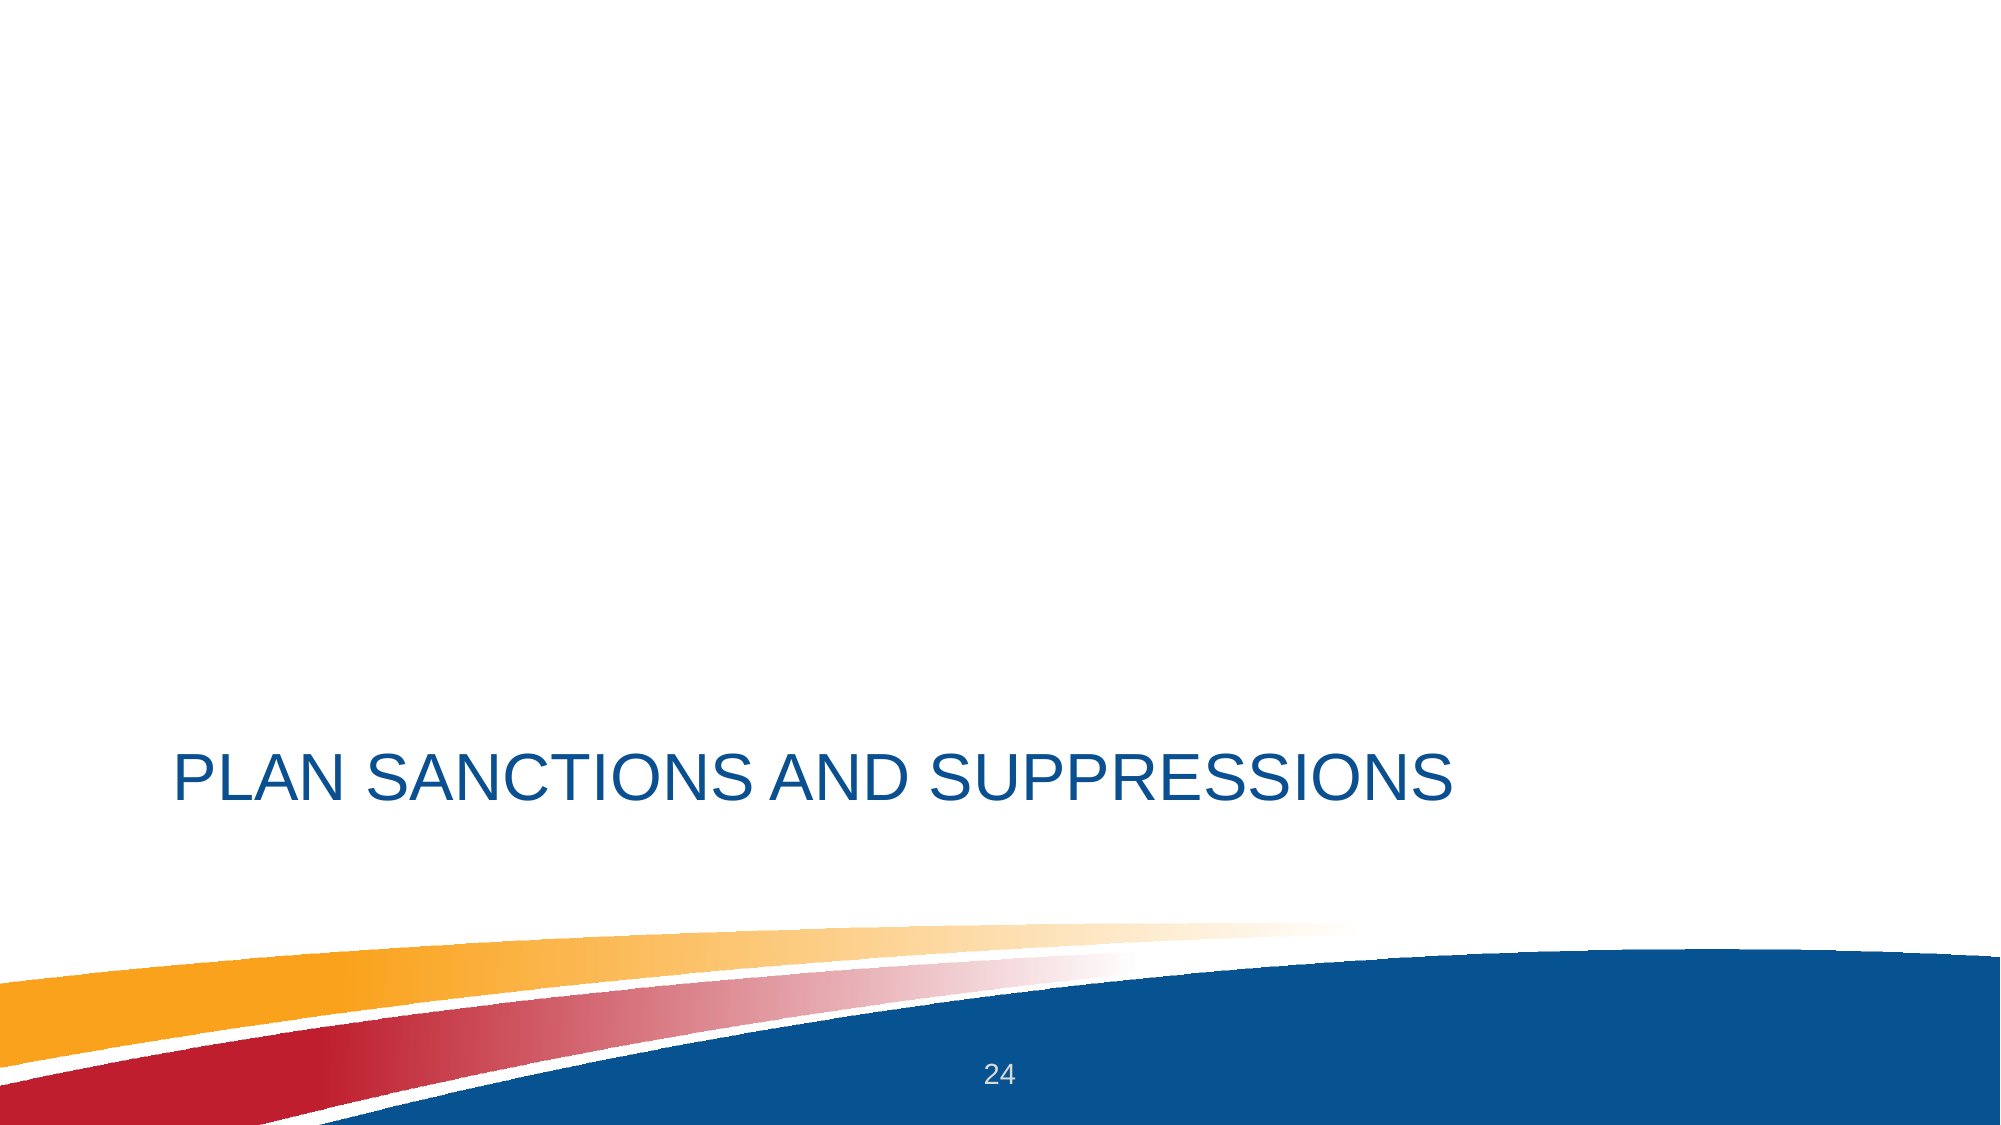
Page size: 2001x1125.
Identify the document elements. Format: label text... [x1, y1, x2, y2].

title Plan Sanctions and Suppressions [157, 726, 1858, 900]
slide_number 24 [766, 1042, 1234, 1103]
picture [0, 875, 2000, 1125]
